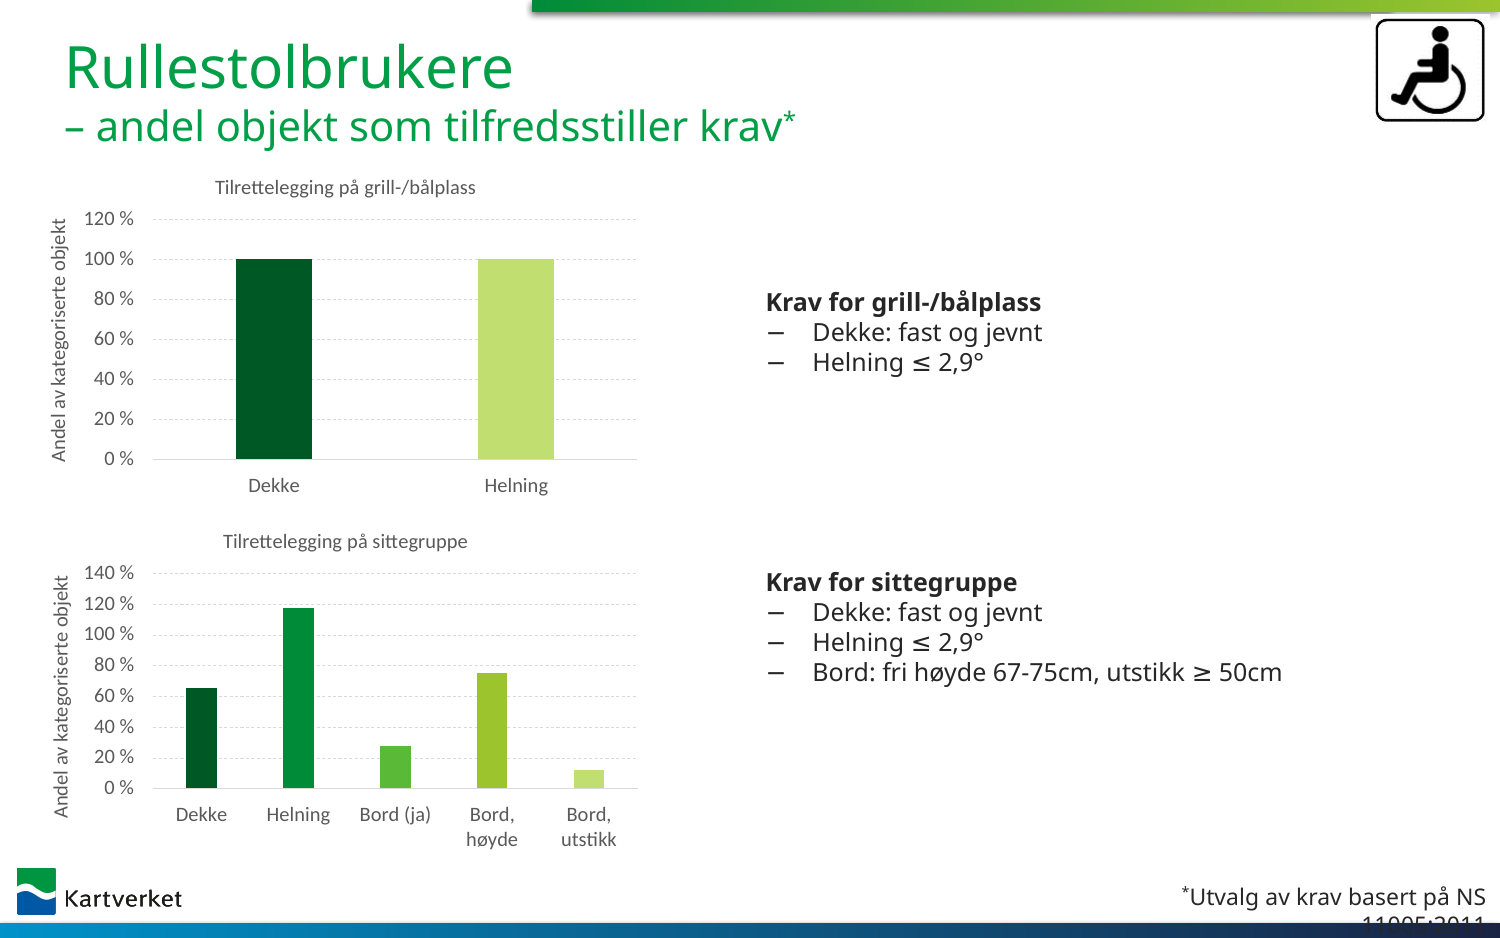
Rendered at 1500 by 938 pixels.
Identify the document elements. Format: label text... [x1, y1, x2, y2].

text_box Rullestolbrukere – andel objekt som tilfredsstiller krav* [49, 14, 1431, 158]
text_box Krav for grill-/bålplass Dekke: fast og jevnt Helning ≤ 2,9° [750, 279, 1452, 384]
text_box Krav for sittegruppe Dekke: fast og jevnt Helning ≤ 2,9° Bord: fri høyde 67-75cm, utstikk ≥ 50cm [750, 559, 1500, 694]
picture [41, 166, 650, 505]
picture [1371, 13, 1491, 127]
picture [41, 520, 650, 859]
text_box *Utvalg av krav basert på NS 11005:2011 [1068, 873, 1500, 938]
